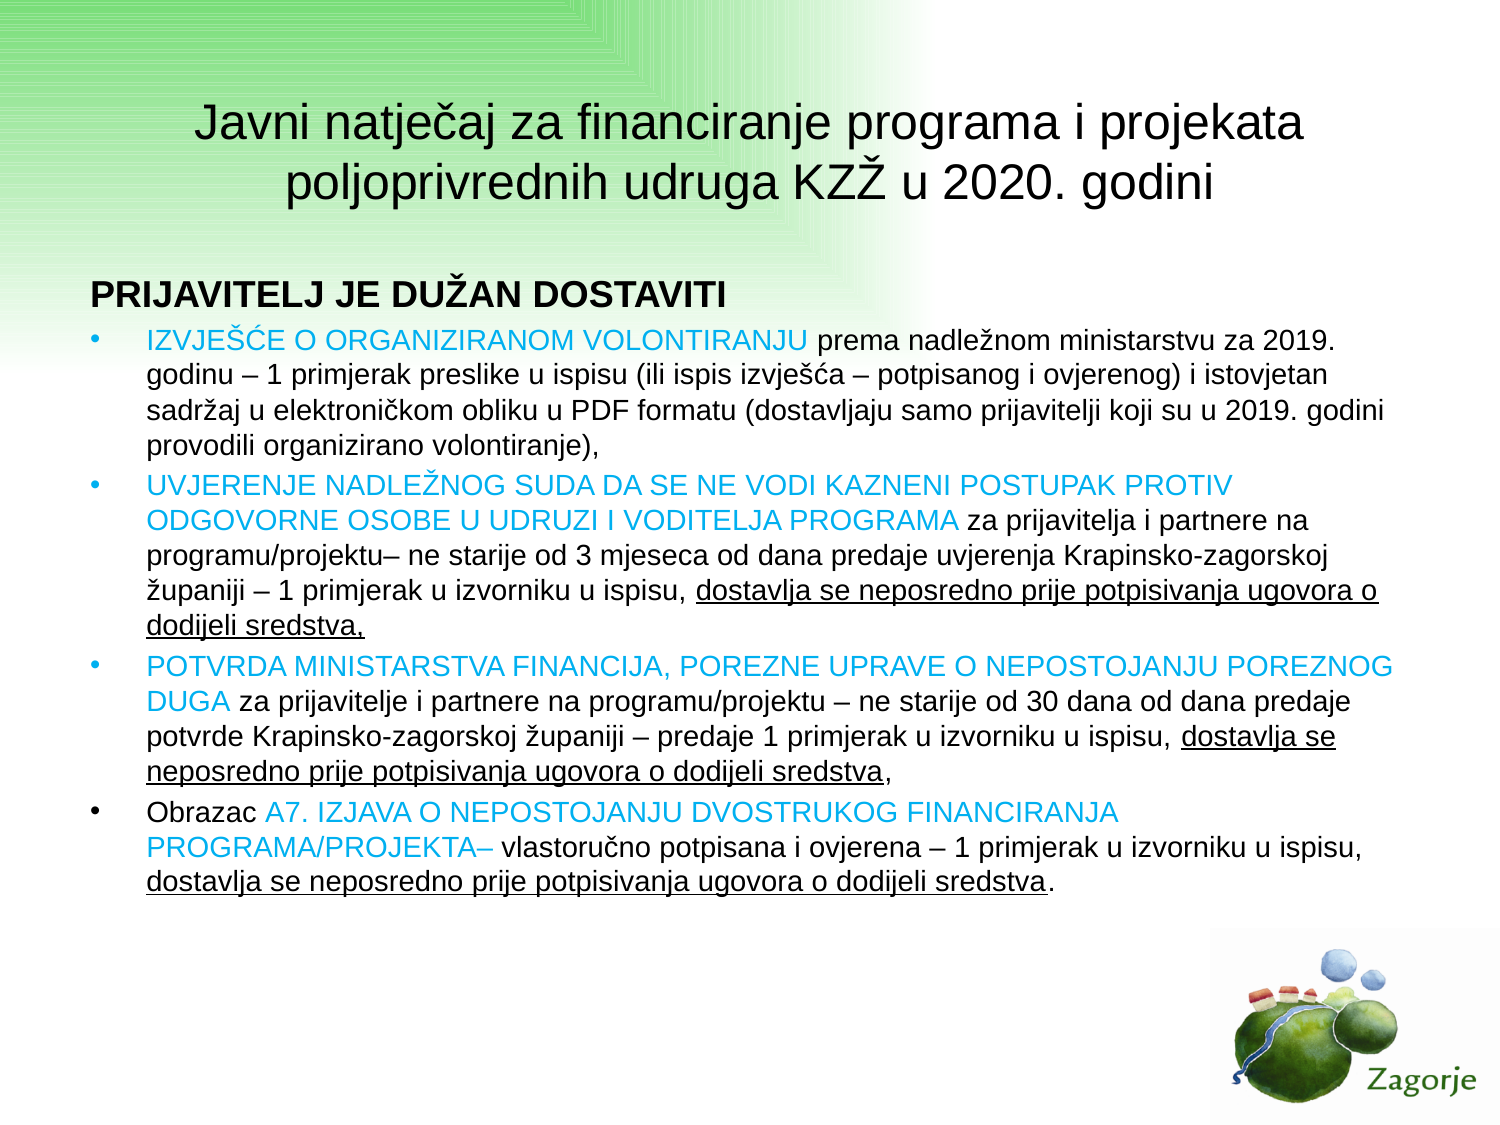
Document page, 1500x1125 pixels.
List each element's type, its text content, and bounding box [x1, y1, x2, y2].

list PRIJAVITELJ JE DUŽAN DOSTAVITI IZVJEŠĆE O ORGANIZIRANOM VOLONTIRANJU prema nadležnom ministarstvu za 2019. godinu – 1 primjerak preslike u ispisu (ili ispis izvješća – potpisanog i ovjerenog) i istovjetan sadržaj u elektroničkom obliku u PDF formatu (dostavljaju samo prijavitelji koji su u 2019. godini provodili organizirano volontiranje), UVJERENJE NADLEŽNOG SUDA DA SE NE VODI KAZNENI POSTUPAK PROTIV ODGOVORNE OSOBE U UDRUZI I VODITELJA PROGRAMA za prijavitelja i partnere na programu/projektu– ne starije od 3 mjeseca od dana predaje uvjerenja Krapinsko-zagorskoj županiji – 1 primjerak u izvorniku u ispisu, dostavlja se neposredno prije potpisivanja ugovora o dodijeli sredstva, POTVRDA MINISTARSTVA FINANCIJA, POREZNE UPRAVE O NEPOSTOJANJU POREZNOG DUGA za prijavitelje i partnere na programu/projektu – ne starije od 30 dana od dana predaje potvrde Krapinsko-zagorskoj županiji – predaje 1 primjerak u izvorniku u ispisu, dostavlja se neposredno prije potpisivanja ugovora o dodijeli sredstva, Obrazac A7. IZJAVA O NEPOSTOJANJU DVOSTRUKOG FINANCIRANJA PROGRAMA/PROJEKTA– vlastoručno potpisana i ovjerena – 1 primjerak u izvorniku u ispisu, dostavlja se neposredno prije potpisivanja ugovora o dodijeli sredstva. [75, 262, 1425, 1005]
picture [1210, 928, 1500, 1125]
title Javni natječaj za financiranje programa i projekata poljoprivrednih udruga KZŽ u 2020. godini [75, 90, 1425, 209]
